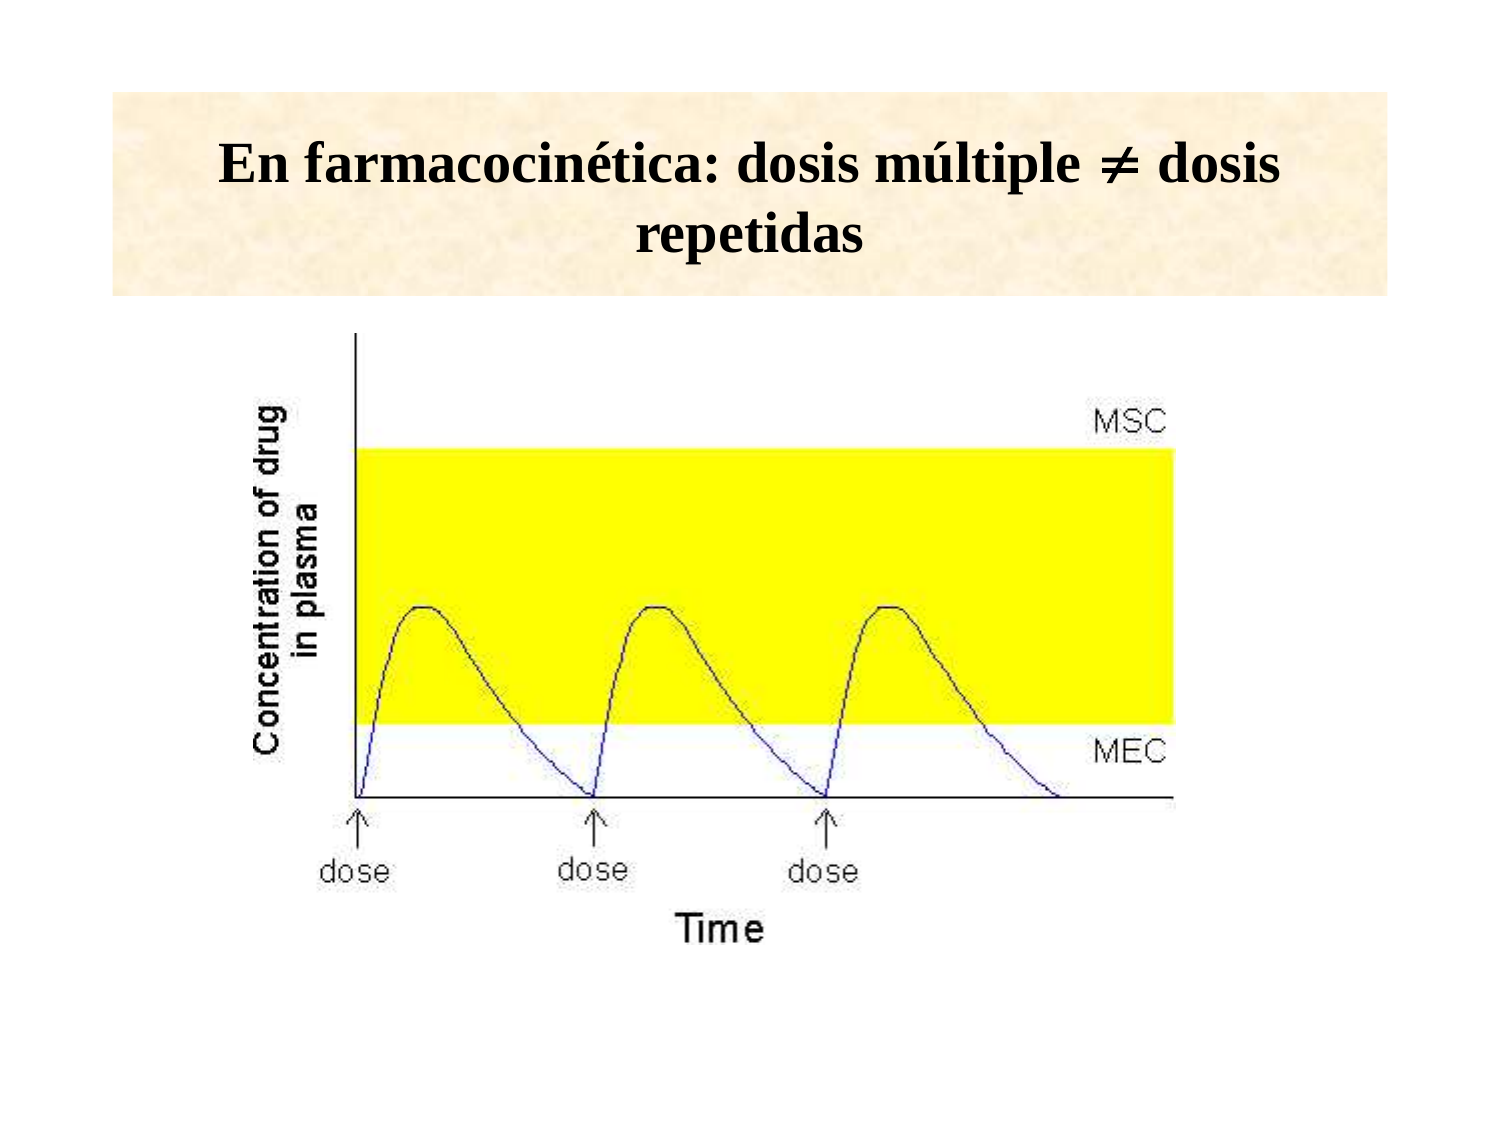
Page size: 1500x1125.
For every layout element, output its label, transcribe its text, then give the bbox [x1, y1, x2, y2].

title En farmacocinética: dosis múltiple  dosis repetidas [112, 92, 1388, 296]
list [253, 332, 1176, 945]
